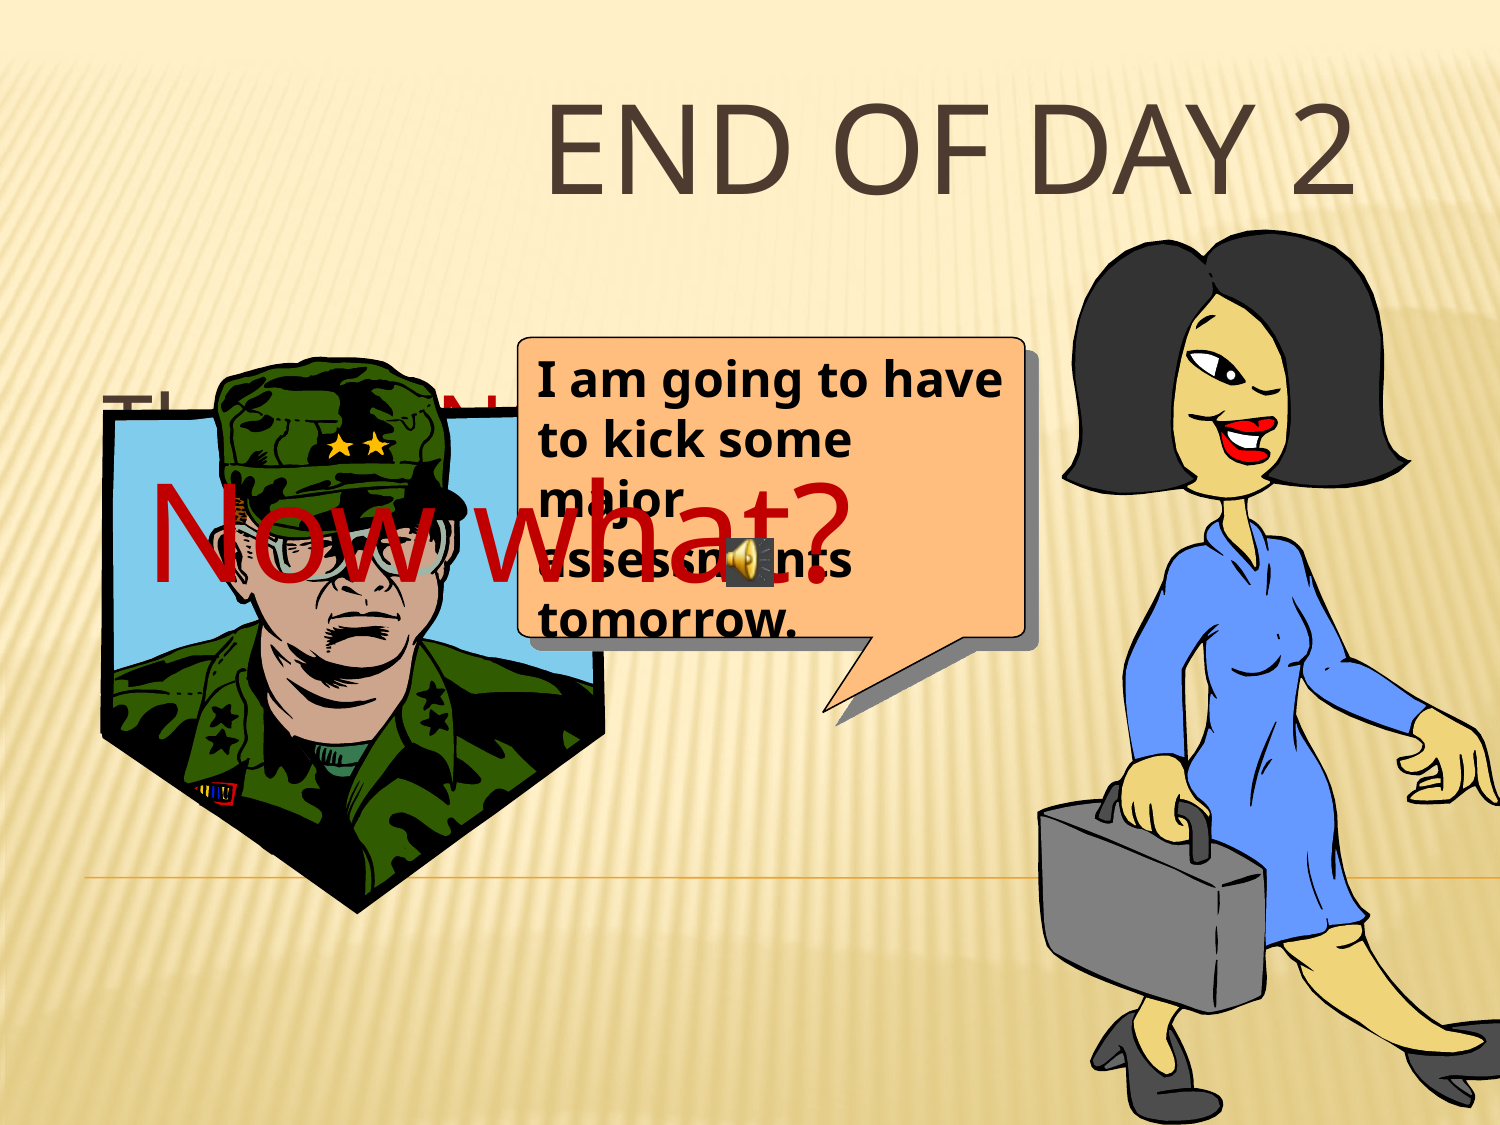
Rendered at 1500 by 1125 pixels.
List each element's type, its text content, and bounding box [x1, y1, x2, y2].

picture [1037, 206, 1500, 1125]
title End of Day 2 [99, 62, 1375, 304]
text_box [99, 337, 1026, 915]
picture [724, 537, 776, 588]
